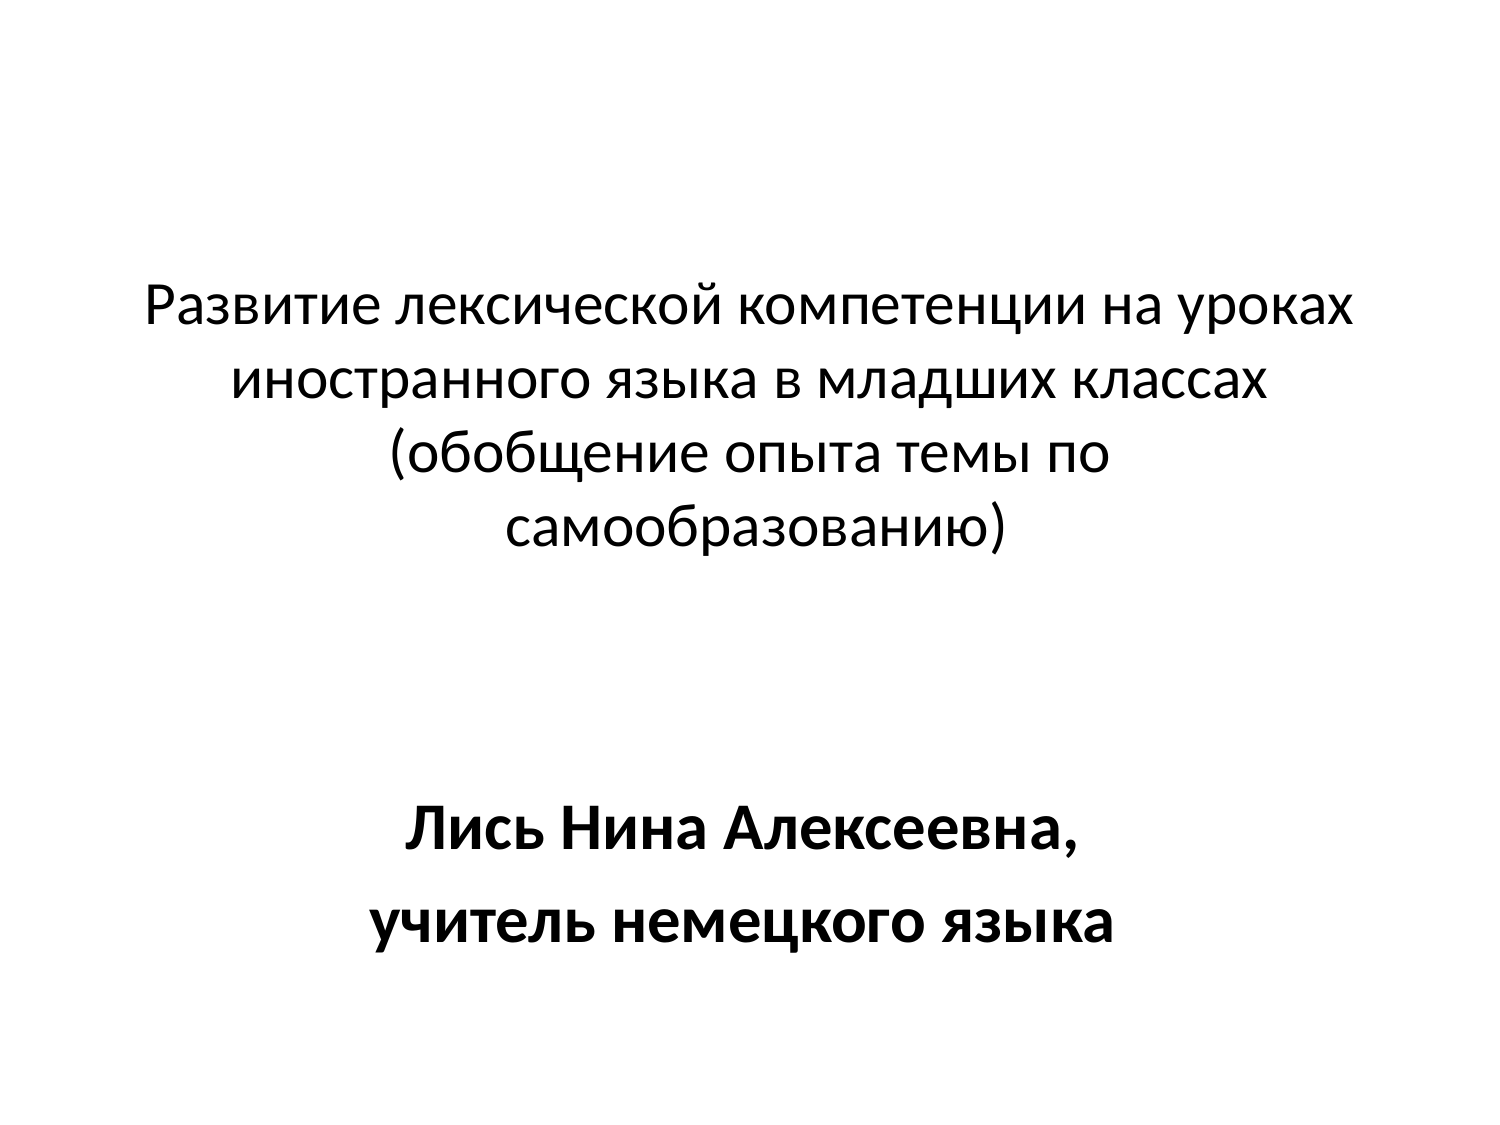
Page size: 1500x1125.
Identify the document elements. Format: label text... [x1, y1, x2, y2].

title Развитие лексической компетенции на уроках иностранного языка в младших классах (обобщение опыта темы по самообразованию) [112, 231, 1388, 591]
subtitle Лись Нина Алексеевна, учитель немецкого языка [225, 775, 1275, 1024]
